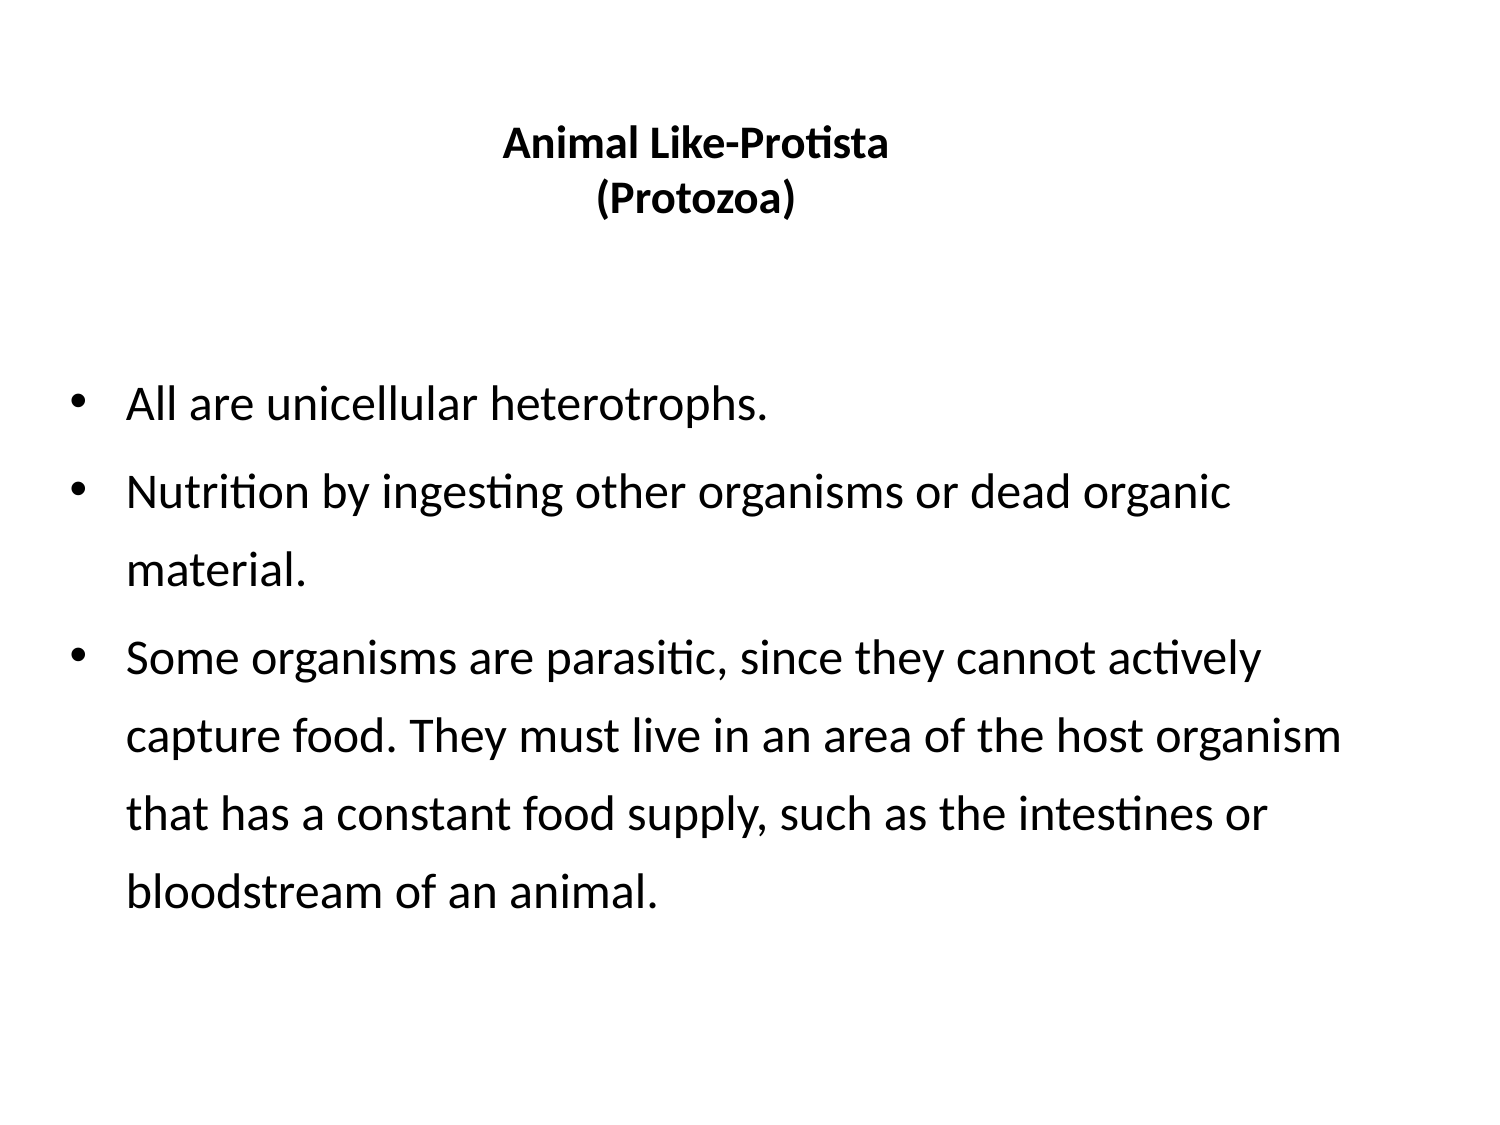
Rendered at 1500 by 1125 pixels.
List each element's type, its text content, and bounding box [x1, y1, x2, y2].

title Animal Like-Protista (Protozoa) [58, 46, 1334, 288]
subtitle All are unicellular heterotrophs. Nutrition by ingesting other organisms or dead organic material. Some organisms are parasitic, since they cannot actively capture food. They must live in an area of the host organism that has a constant food supply, such as the intestines or bloodstream of an animal. [54, 345, 1438, 983]
